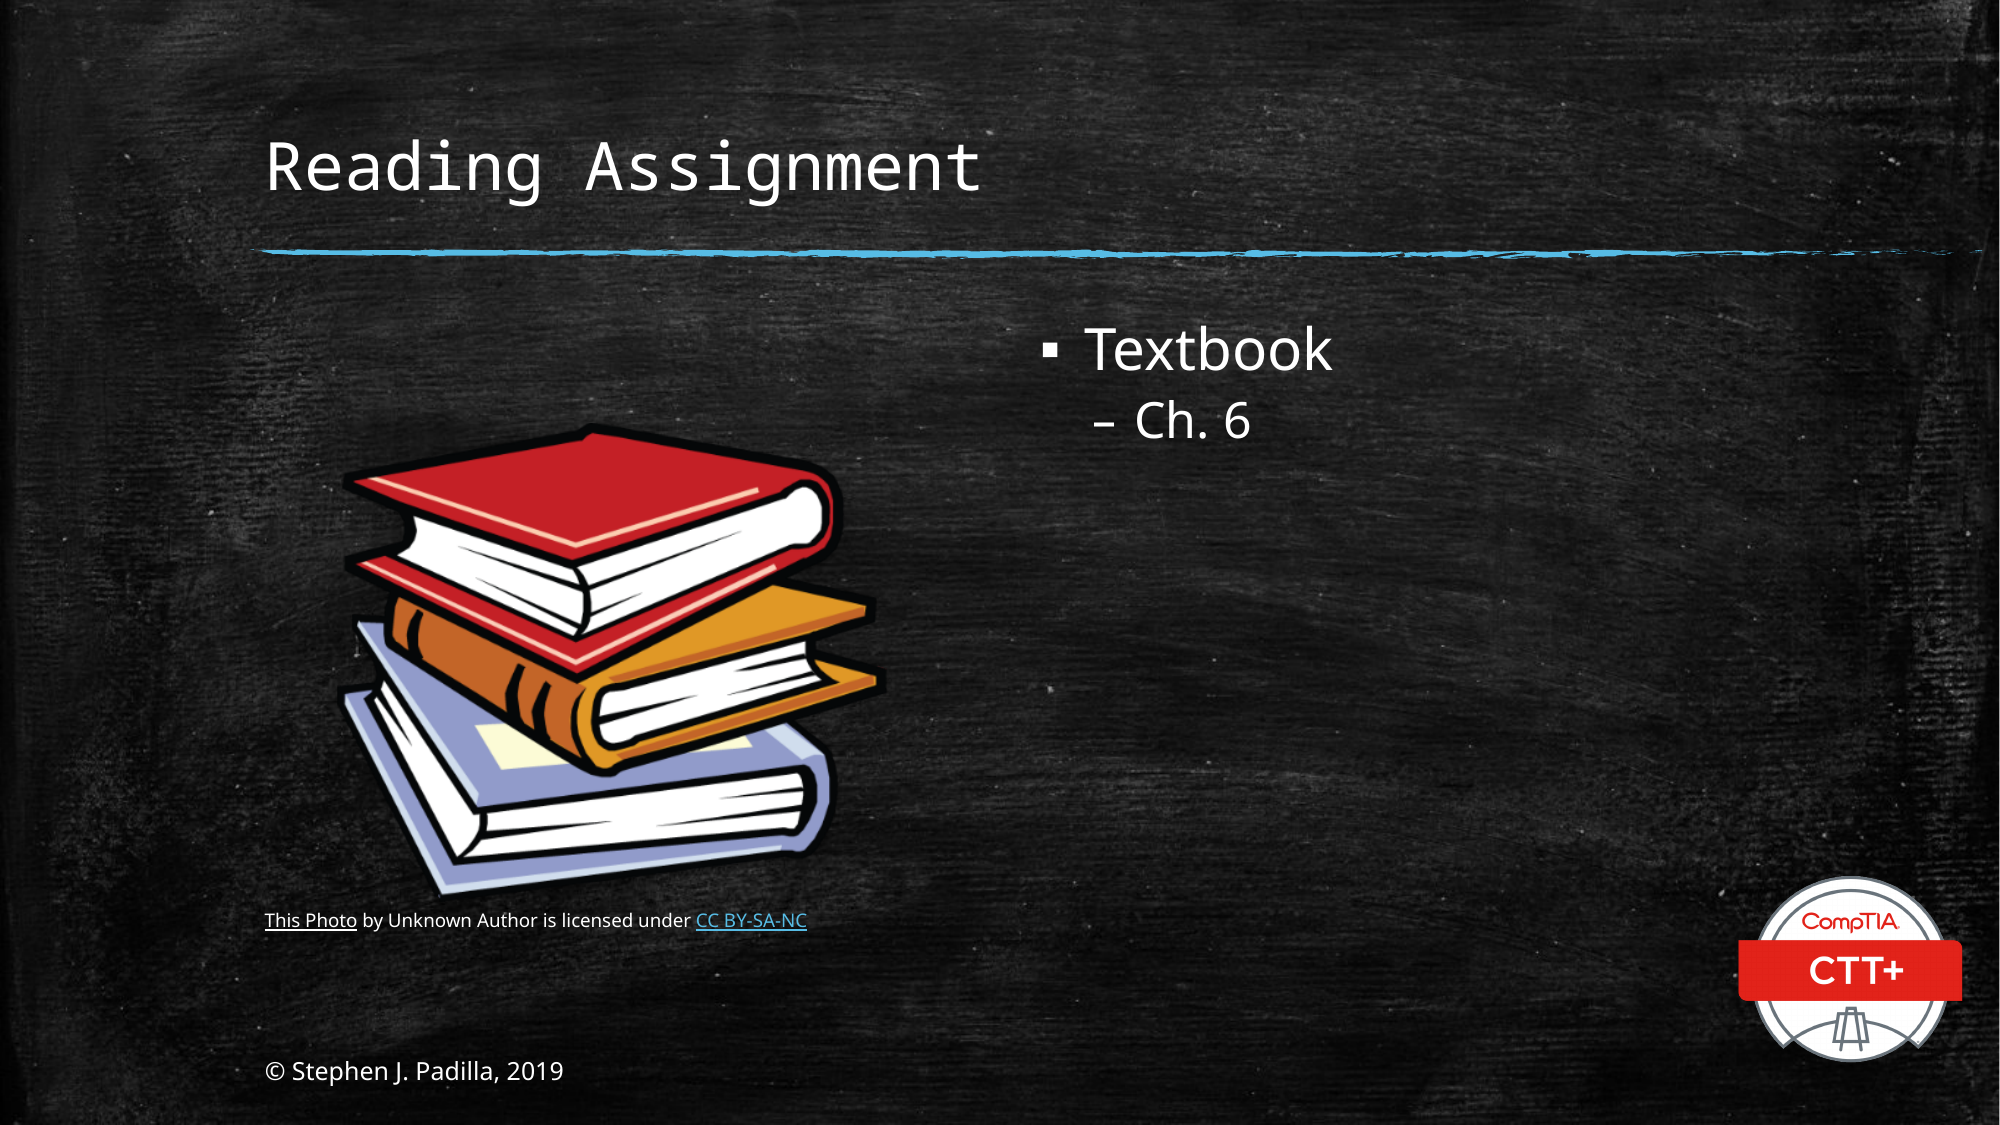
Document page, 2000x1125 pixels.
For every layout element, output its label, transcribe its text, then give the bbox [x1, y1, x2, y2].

text_box This Photo by Unknown Author is licensed under CC BY-SA-NC [249, 902, 975, 943]
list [249, 423, 975, 902]
title Reading Assignment [249, 45, 1750, 213]
picture [1699, 824, 2000, 1125]
footer © Stephen J. Padilla, 2019 [249, 1050, 1288, 1096]
list Textbook Ch. 6 [1024, 312, 1750, 1013]
